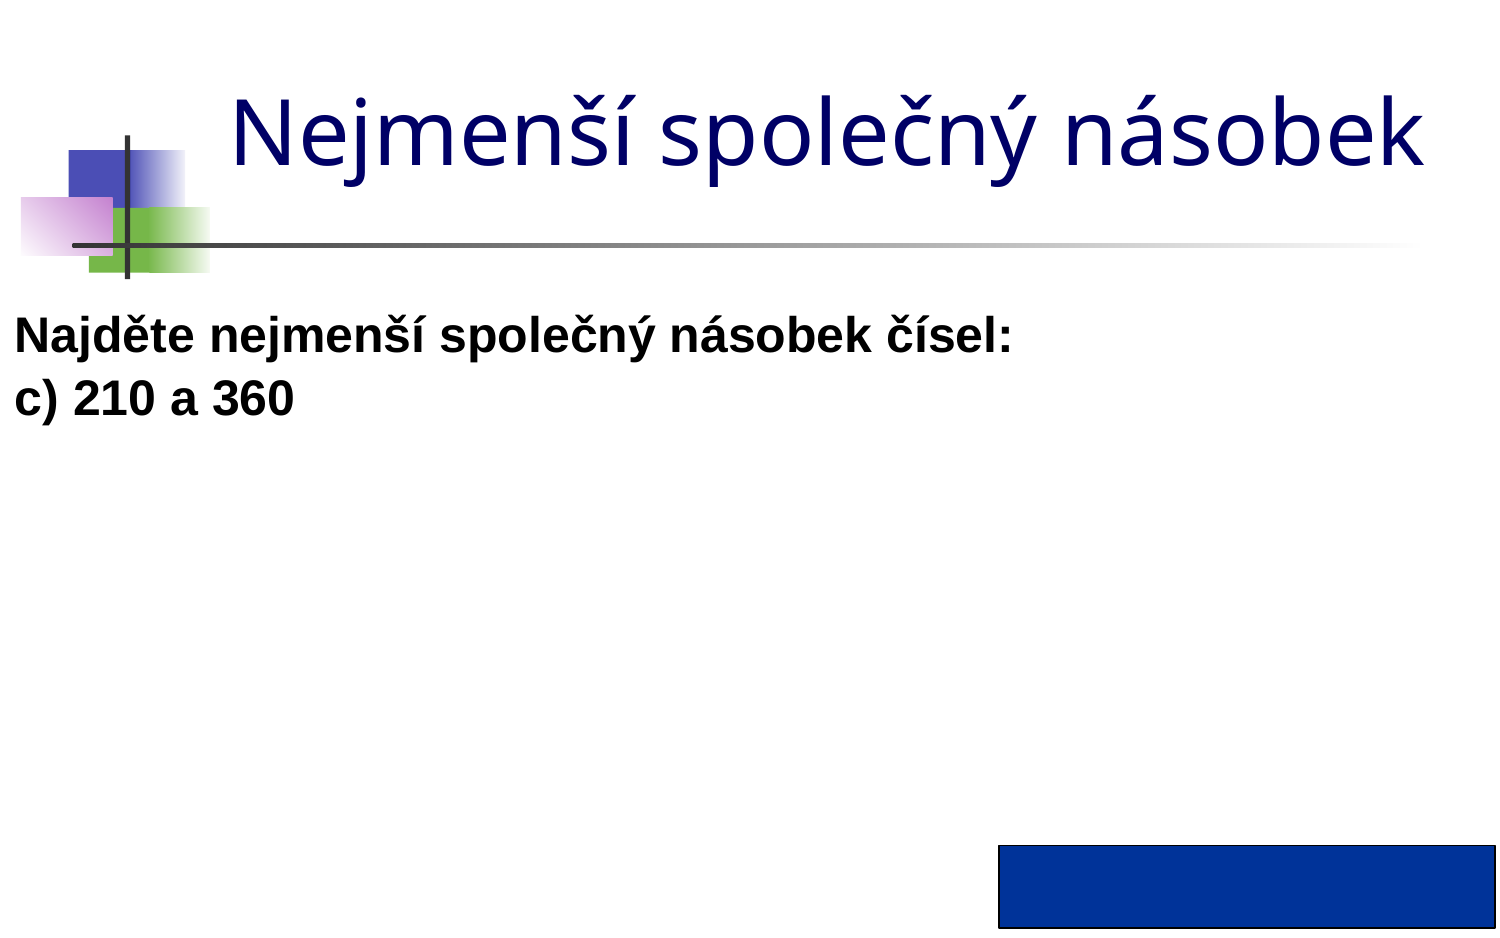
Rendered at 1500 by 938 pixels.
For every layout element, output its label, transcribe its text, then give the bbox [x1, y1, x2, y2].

text_box c) 210 a 360 [0, 357, 396, 433]
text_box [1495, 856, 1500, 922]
title Nejmenší společný násobek [188, 29, 1468, 230]
text_box Najděte nejmenší společný násobek čísel: [0, 295, 1211, 370]
text_box [998, 845, 1495, 928]
